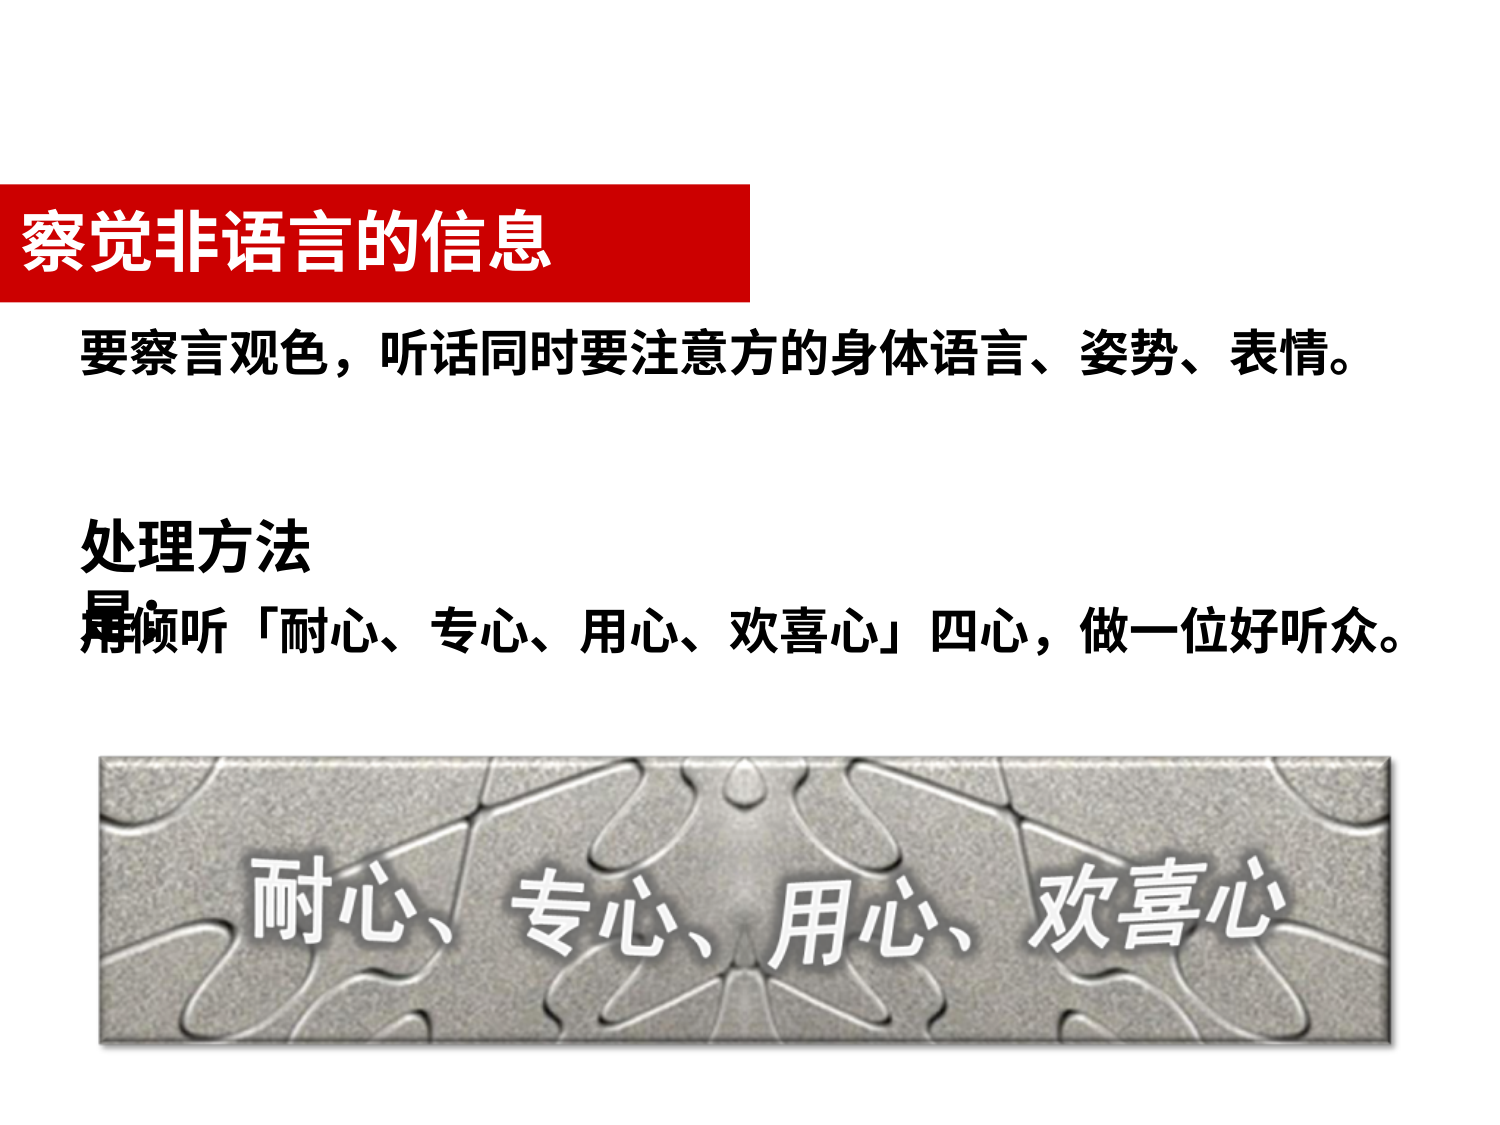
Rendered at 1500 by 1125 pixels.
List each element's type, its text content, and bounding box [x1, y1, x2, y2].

text_box 察觉非语言的信息 [5, 177, 668, 303]
text_box [0, 184, 5, 303]
text_box 处理方法是： [64, 503, 396, 658]
text_box 用倾听「耐心、专心、用心、欢喜心」四心，做一位好听众。 [64, 562, 1481, 668]
picture [93, 751, 1407, 1059]
text_box [668, 184, 750, 303]
title 要察言观色，听话同时要注意方的身体语言、姿势、表情。 [64, 314, 1376, 419]
